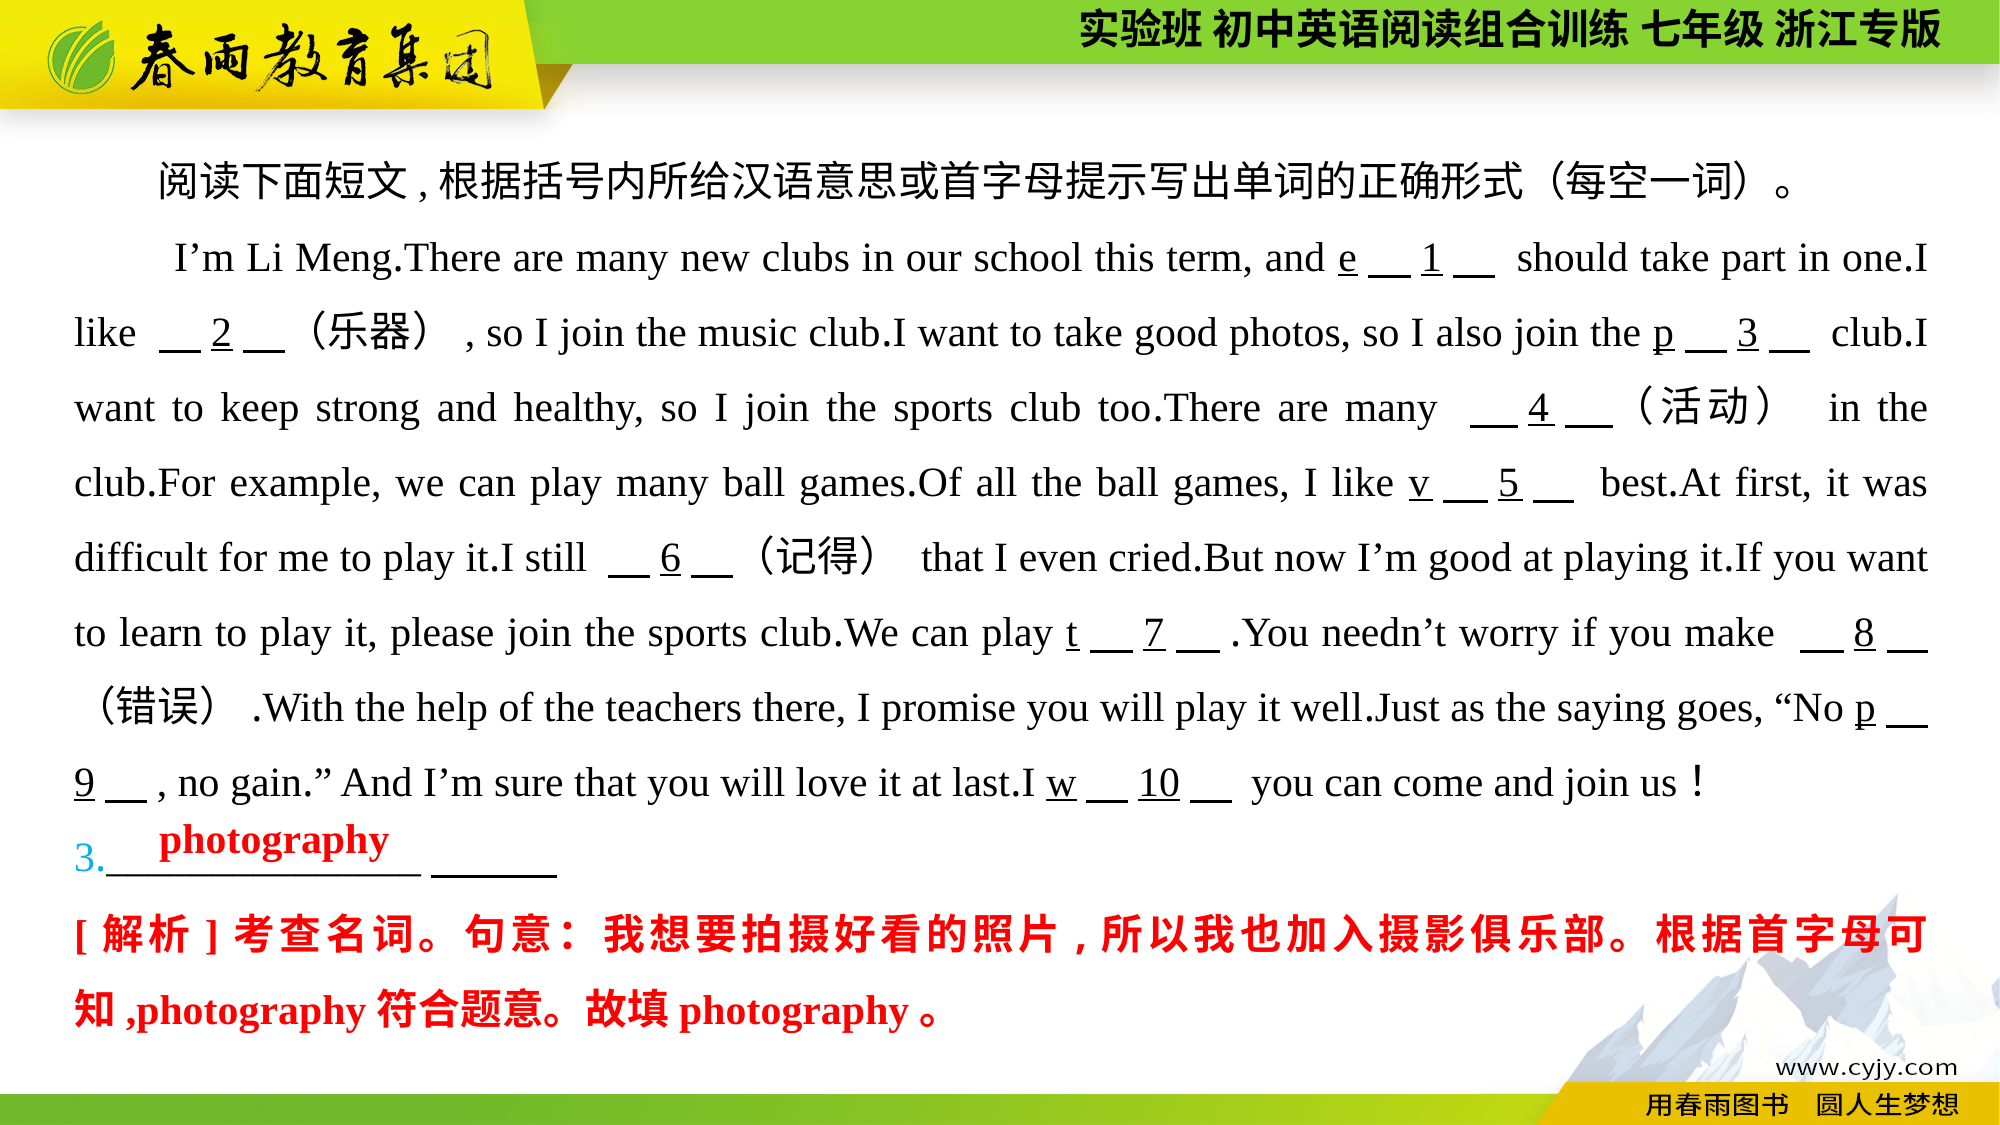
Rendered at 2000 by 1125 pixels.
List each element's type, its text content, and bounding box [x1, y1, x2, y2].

list 阅读下面短文,根据括号内所给汉语意思或首字母提示写出单词的正确形式（每空一词）。 I’m Li Meng.There are many new clubs in our school this term, and e 1 should take part in one.I like 2 （乐器）, so I join the music club.I want to take good photos, so I also join the p 3 club.I want to keep strong and healthy, so I join the sports club too.There are many 4 （活动） in the club.For example, we can play many ball games.Of all the ball games, I like v 5 best.At first, it was difficult for me to play it.I still 6 （记得） that I even cried.But now I’m good at playing it.If you want to learn to play it, please join the sports club.We can play t 7 .You needn’t worry if you make 8 （错误）.With the help of the teachers there, I promise you will play it well.Just as the saying goes, “No p 9 , no gain.” And I’m sure that you will love it at last.I w 10 you can come and join us！ 3._______________ [59, 122, 1944, 875]
text_box photography [144, 804, 405, 870]
text_box [解析]考查名词。句意：我想要拍摄好看的照片,所以我也加入摄影俱乐部。根据首字母可知,photography符合题意。故填photography。 [59, 875, 1944, 1041]
picture [0, 0, 2000, 1125]
